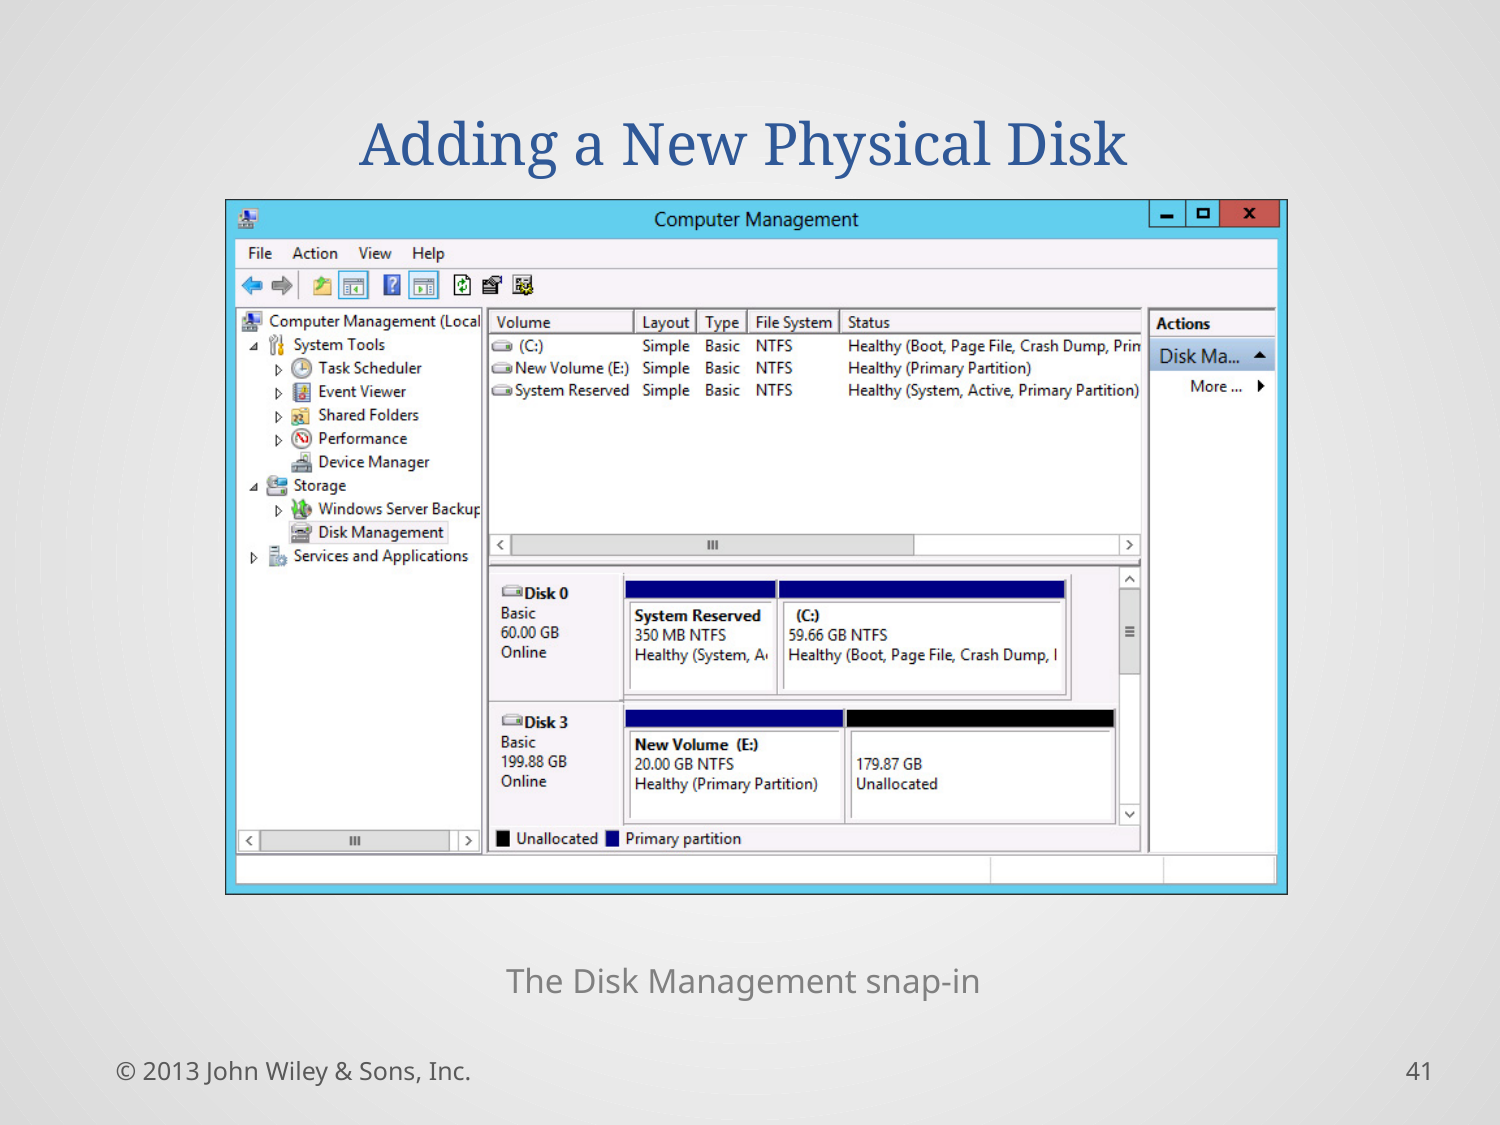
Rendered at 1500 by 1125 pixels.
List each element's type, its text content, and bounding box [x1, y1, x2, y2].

slide_number 41 [1401, 1042, 1494, 1103]
footer © 2013 John Wiley & Sons, Inc. [108, 1042, 576, 1103]
list The Disk Management snap-in [275, 955, 1213, 1041]
title Adding a New Physical Disk [275, 37, 1213, 185]
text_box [224, 199, 1288, 947]
